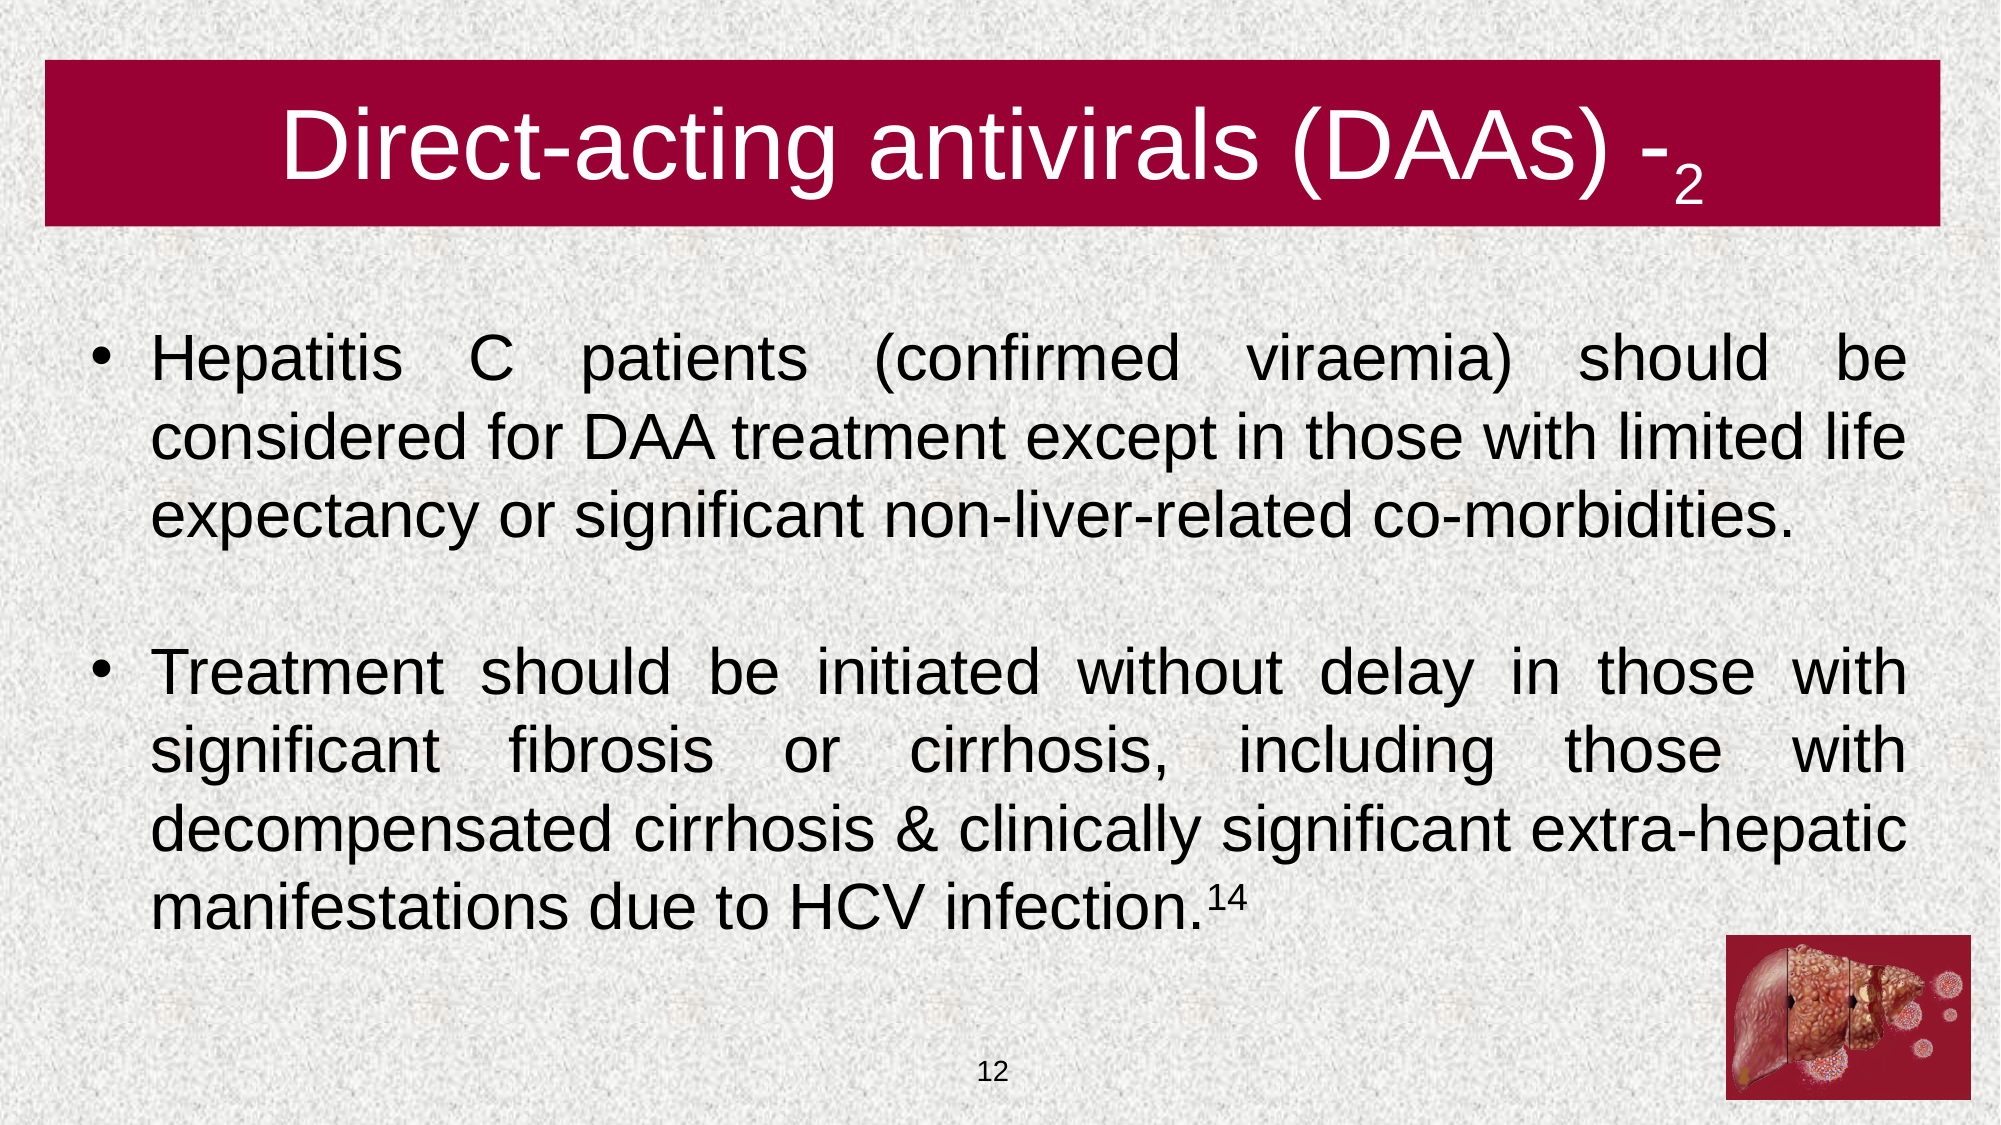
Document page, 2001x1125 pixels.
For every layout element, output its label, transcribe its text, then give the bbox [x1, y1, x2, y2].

list Hepatitis C patients (confirmed viraemia) should be considered for DAA treatment except in those with limited life expectancy or significant non-liver-related co-morbidities. Treatment should be initiated without delay in those with significant fibrosis or cirrhosis, including those with decompensated cirrhosis & clinically significant extra-hepatic manifestations due to HCV infection.14 [75, 307, 1925, 959]
text_box Direct-acting antivirals (DAAs) -2 [45, 59, 1941, 227]
slide_number 12 [759, 1039, 1227, 1100]
picture [0, 0, 2001, 1125]
